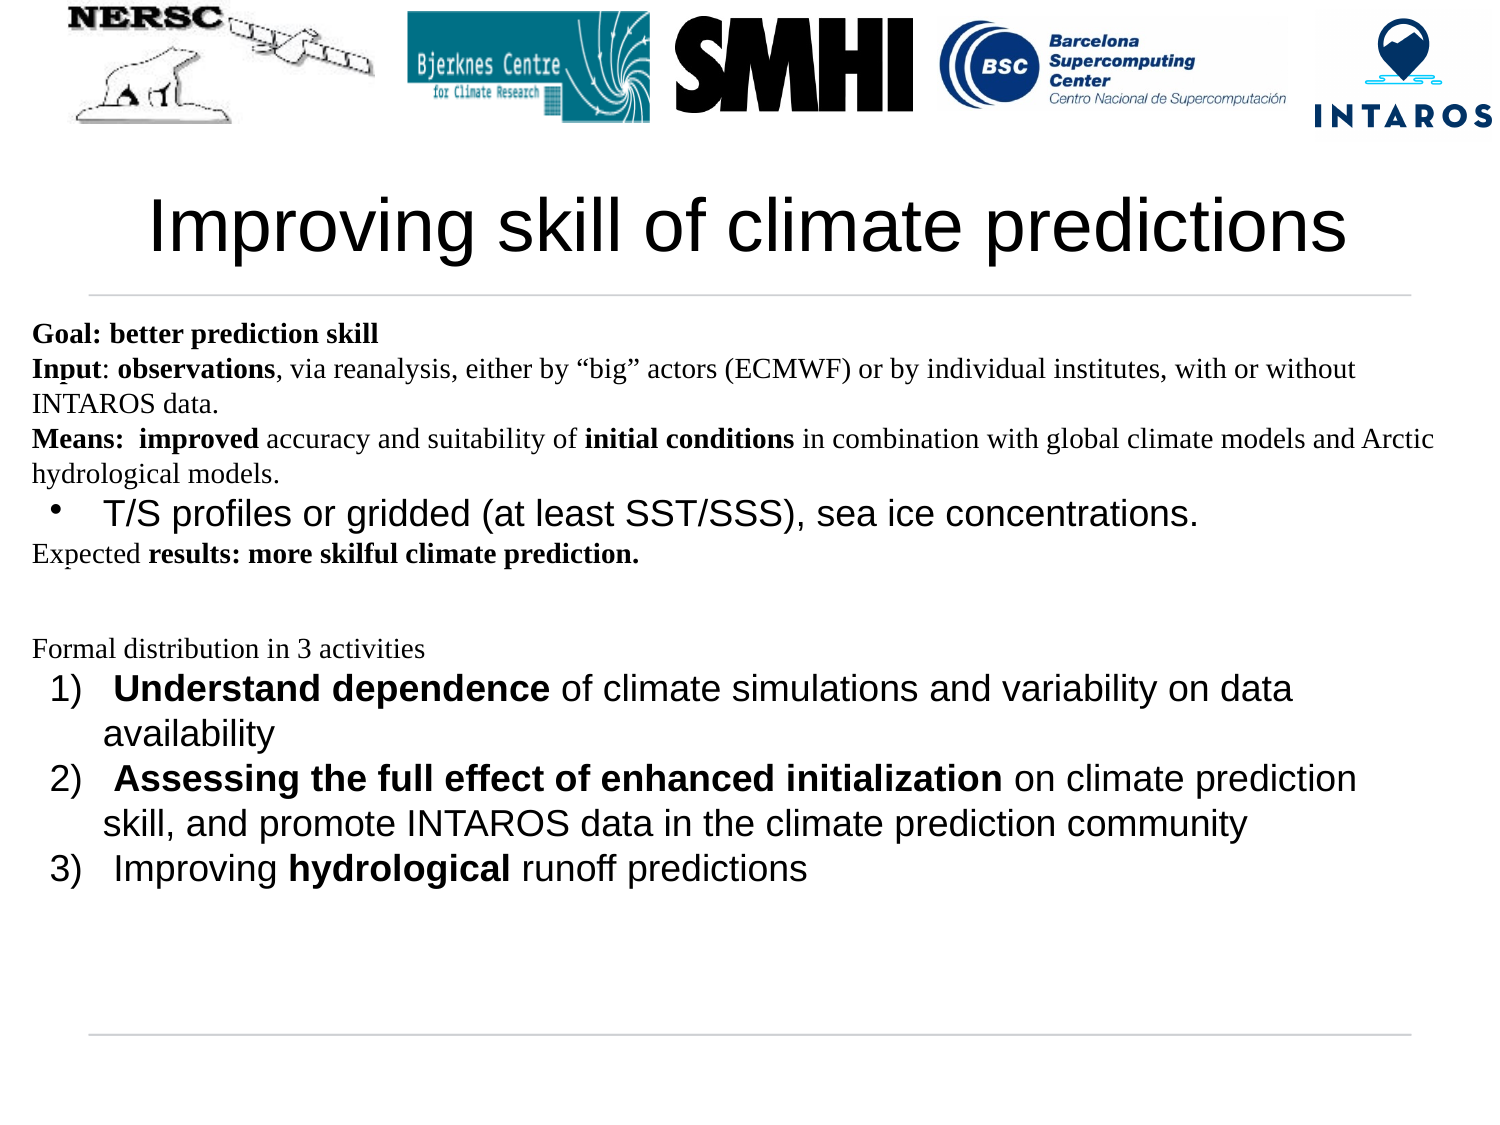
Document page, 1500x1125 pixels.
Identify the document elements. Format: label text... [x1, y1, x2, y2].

picture [407, 11, 650, 123]
picture [937, 16, 1288, 111]
picture [1315, 9, 1492, 142]
text_box Improving skill of climate predictions [147, 149, 1353, 293]
picture [674, 16, 913, 113]
picture [67, 0, 376, 124]
text_box Goal: better prediction skill Input: observations, via reanalysis, either by “big” actors (ECMWF) or by individual institutes, with or without INTAROS data. Means: improved accuracy and suitability of initial conditions in combination with global climate models and Arctic hydrological models. T/S profiles or gridded (at least SST/SSS), sea ice concentrations. Expected results: more skilful climate prediction. Formal distribution in 3 activities Understand dependence of climate simulations and variability on data availability Assessing the full effect of enhanced initialization on climate prediction skill, and promote INTAROS data in the climate prediction community Improving hydrological runoff predictions [17, 307, 1453, 1027]
